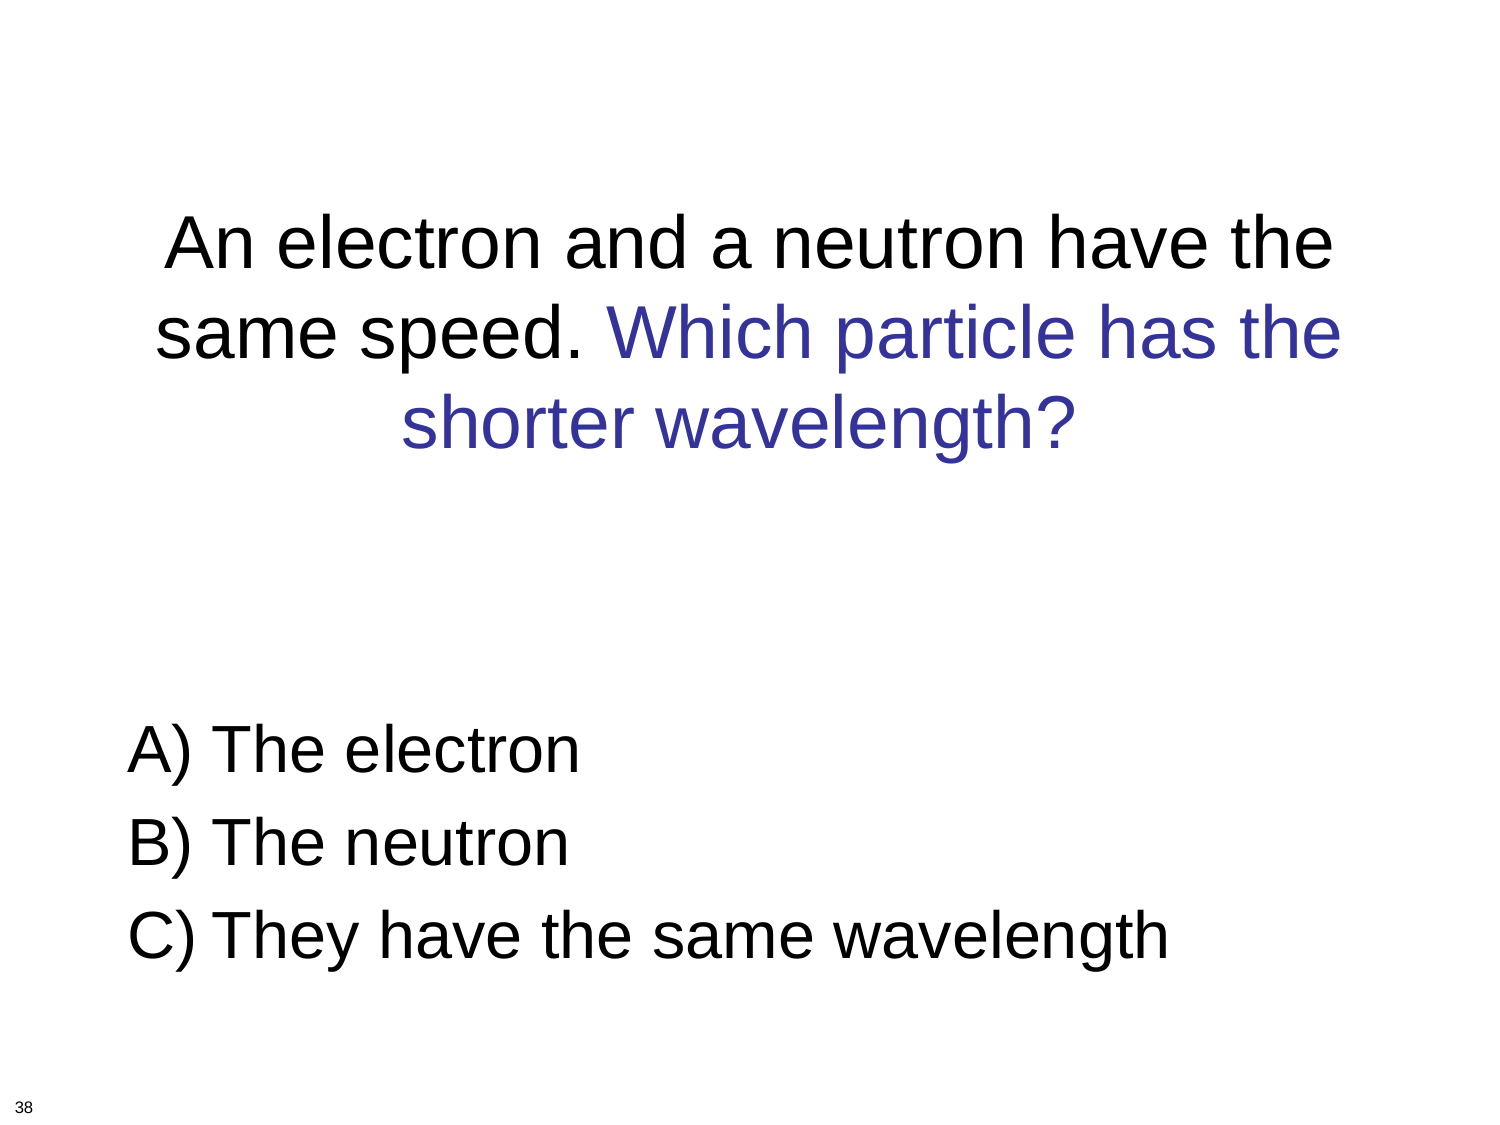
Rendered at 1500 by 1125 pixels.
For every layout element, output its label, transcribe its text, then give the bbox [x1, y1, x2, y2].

list The electron The neutron They have the same wavelength [112, 698, 1388, 1091]
title An electron and a neutron have the same speed. Which particle has the shorter wavelength? [112, 115, 1388, 542]
text_box 38 [0, 1089, 50, 1125]
